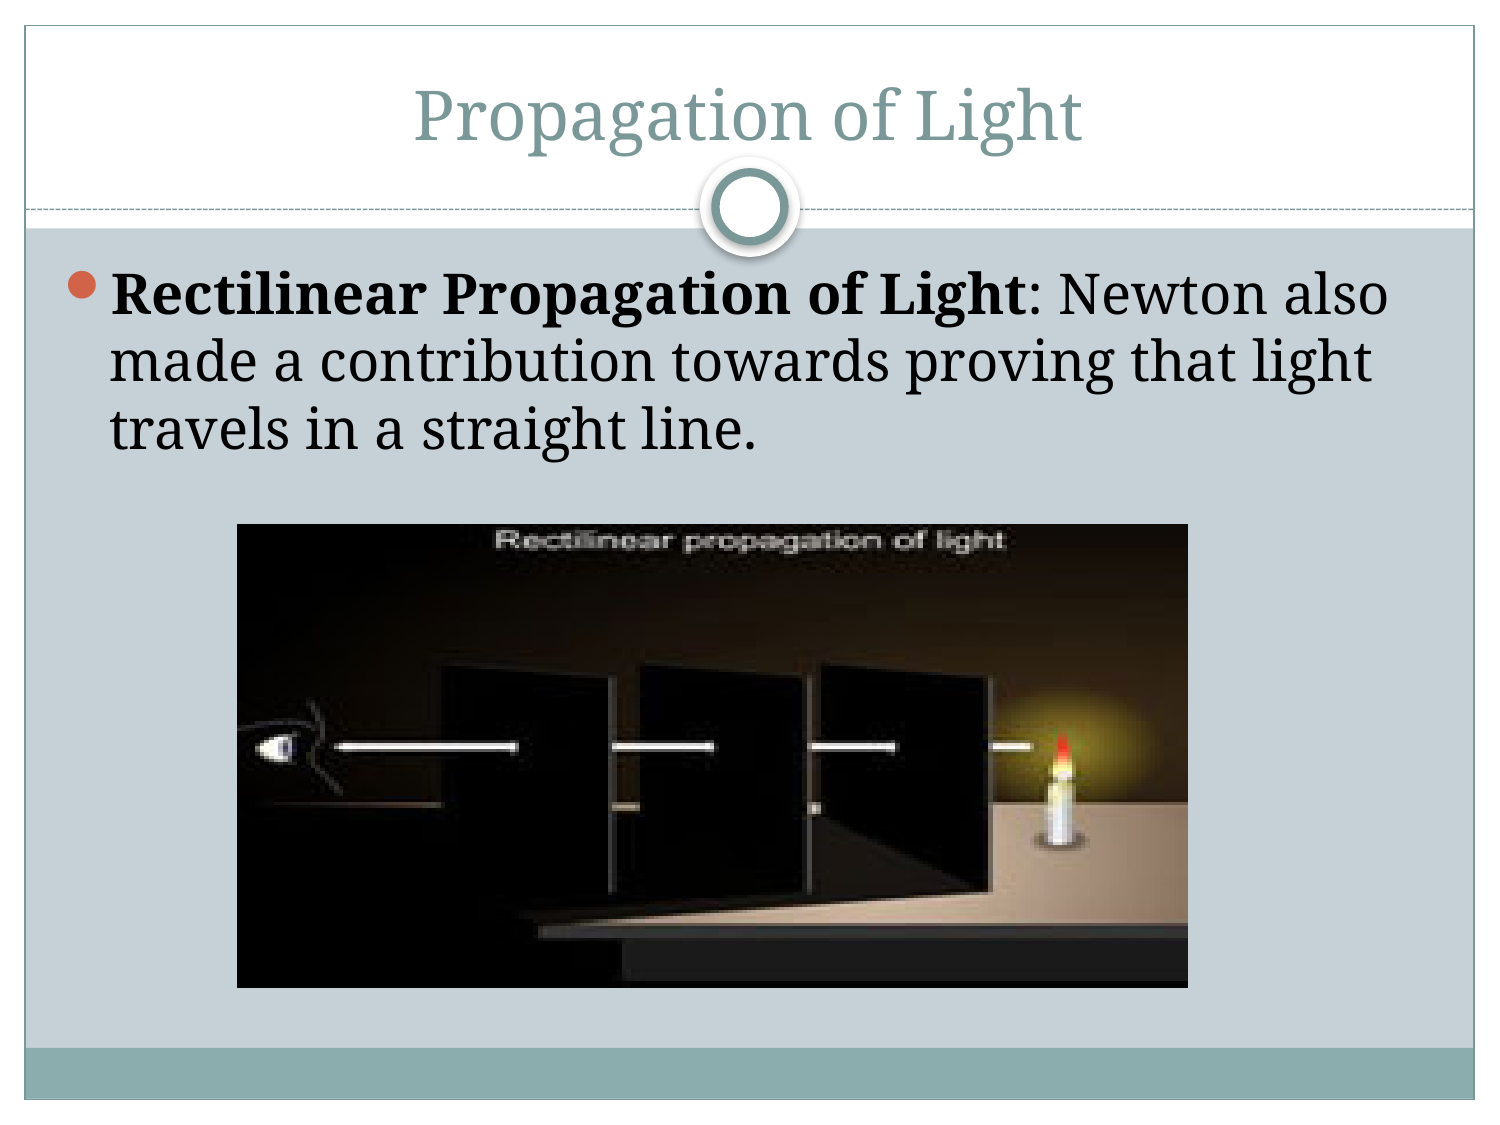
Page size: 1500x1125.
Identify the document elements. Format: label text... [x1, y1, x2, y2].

picture [237, 524, 1188, 988]
title Propagation of Light [49, 37, 1450, 162]
list Rectilinear Propagation of Light: Newton also made a contribution towards proving that light travels in a straight line. [49, 250, 1445, 1001]
